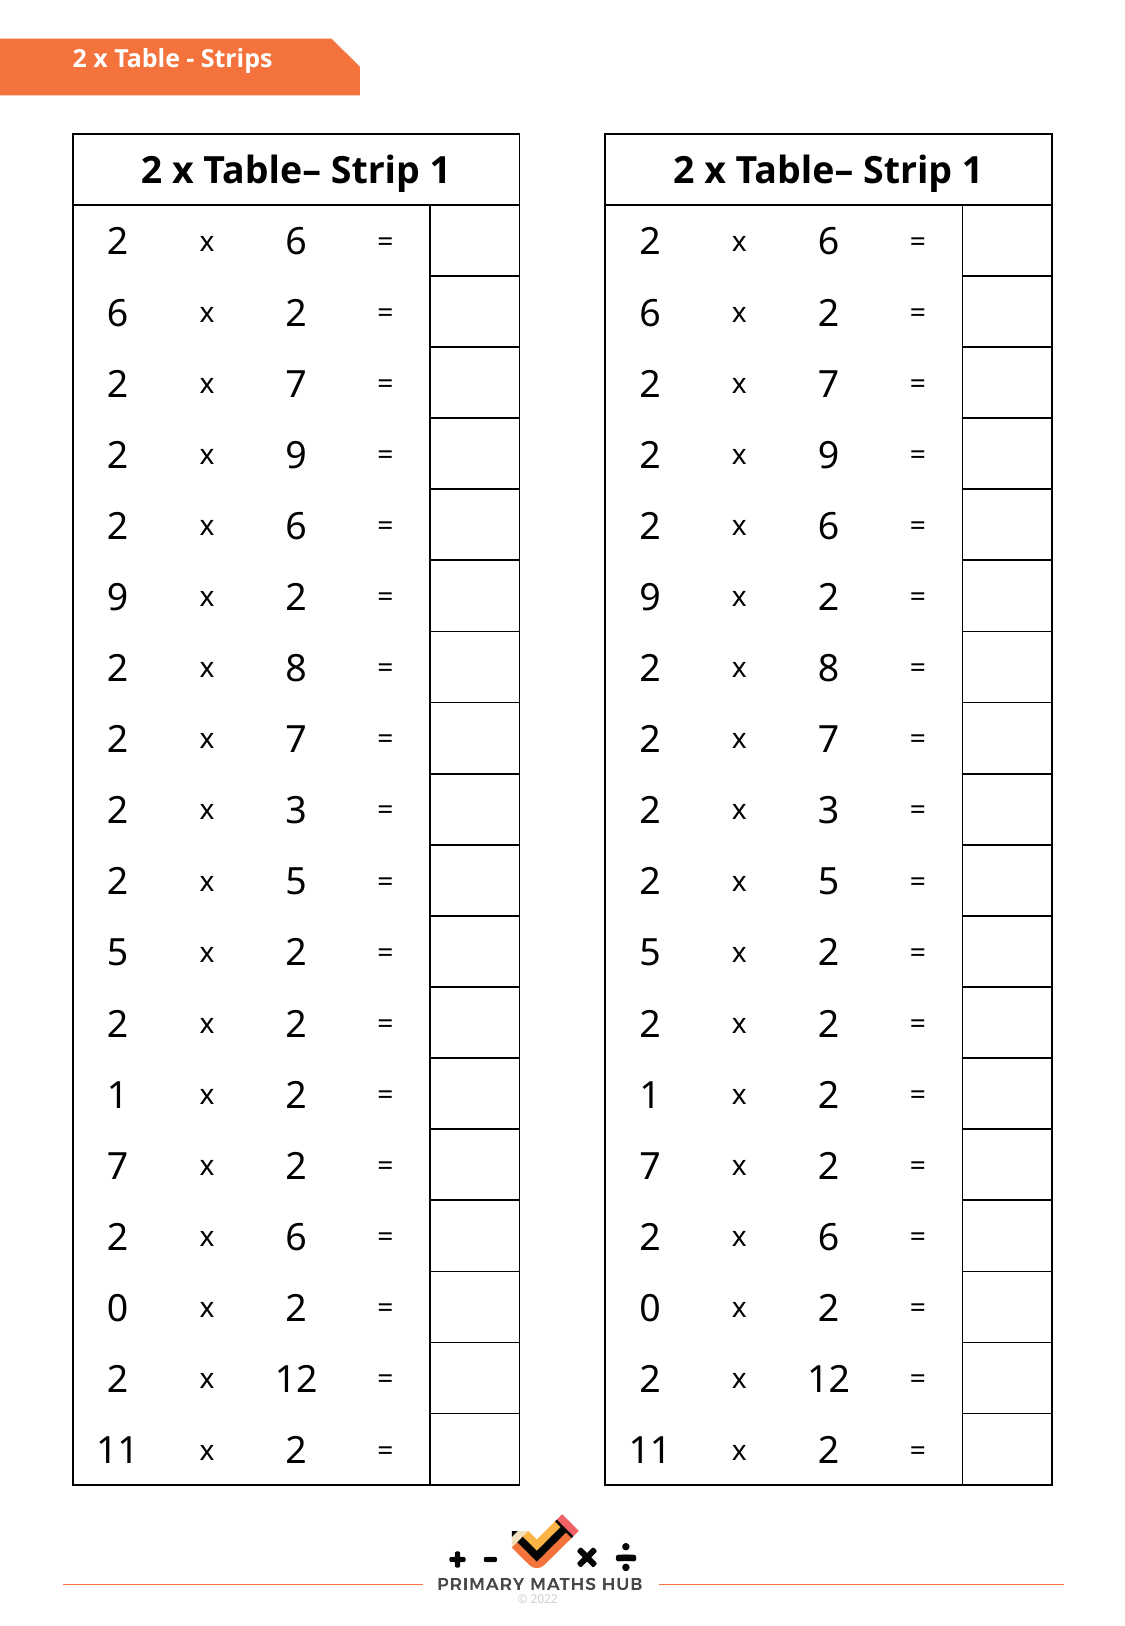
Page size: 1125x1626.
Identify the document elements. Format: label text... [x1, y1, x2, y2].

table_cell [963, 1272, 1051, 1342]
table_cell = [341, 560, 429, 631]
table_cell [963, 490, 1051, 559]
table_cell = [873, 703, 962, 774]
table_cell 9 [606, 560, 695, 631]
table_cell x [695, 1129, 784, 1200]
text_box © 2022 [429, 1584, 646, 1614]
table_cell x [162, 276, 252, 347]
table_cell = [873, 631, 962, 703]
table_cell 6 [74, 276, 162, 347]
table_cell 6 [252, 1200, 341, 1271]
table_cell 2 [606, 347, 695, 418]
table_cell 2 [74, 774, 162, 845]
table_cell 2 [252, 560, 341, 631]
table_cell 2 [606, 845, 695, 916]
table_cell 2 [784, 1058, 873, 1129]
table_cell 7 [252, 347, 341, 418]
table_cell = [873, 1271, 962, 1343]
table_cell [431, 632, 519, 702]
picture [432, 1512, 648, 1597]
table_cell x [162, 206, 252, 276]
table_cell [963, 988, 1051, 1057]
table_cell 2 [606, 1200, 695, 1271]
table_cell 2 [784, 916, 873, 987]
table_cell = [341, 987, 429, 1058]
table_cell x [695, 1200, 784, 1271]
table_cell x [695, 703, 784, 774]
table_cell 2 [74, 1343, 162, 1414]
table_cell 7 [784, 703, 873, 774]
table_cell x [695, 1058, 784, 1129]
table_cell = [873, 1414, 962, 1484]
table_cell = [341, 489, 429, 560]
table_cell x [695, 206, 784, 276]
table_cell = [341, 631, 429, 703]
table_cell 2 [74, 703, 162, 774]
table_cell [431, 1343, 519, 1413]
table_cell = [341, 916, 429, 987]
table_cell [431, 1272, 519, 1342]
table_cell = [873, 1129, 962, 1200]
table_cell 2 [74, 418, 162, 489]
table_cell x [162, 703, 252, 774]
table_cell x [695, 489, 784, 560]
table_cell 2 [252, 1271, 341, 1343]
table_cell = [873, 276, 962, 347]
table_cell 7 [606, 1129, 695, 1200]
table_cell 5 [74, 916, 162, 987]
table_cell x [695, 560, 784, 631]
table_cell 9 [74, 560, 162, 631]
table_cell [431, 277, 519, 346]
table_cell x [695, 774, 784, 845]
table_cell [963, 277, 1051, 346]
table_cell 2 [606, 774, 695, 845]
table_cell = [341, 206, 429, 276]
table_cell = [873, 489, 962, 560]
table_cell [963, 419, 1051, 488]
table_cell x [162, 987, 252, 1058]
table_cell 6 [606, 276, 695, 347]
table_cell 2 [74, 489, 162, 560]
table_cell x [695, 347, 784, 418]
table_cell [963, 348, 1051, 417]
table_cell 2 [606, 1343, 695, 1414]
table_cell [963, 1343, 1051, 1413]
table_cell 2 [784, 987, 873, 1058]
table_cell 9 [784, 418, 873, 489]
table_cell 2 [74, 631, 162, 703]
table_cell [431, 1130, 519, 1199]
table_cell x [162, 1343, 252, 1414]
table_cell [963, 775, 1051, 844]
table_cell 6 [252, 206, 341, 276]
table_cell [963, 917, 1051, 986]
table_cell 2 [74, 987, 162, 1058]
table_cell = [341, 347, 429, 418]
table_cell 2 [252, 1058, 341, 1129]
table_cell 11 [606, 1414, 695, 1484]
table_cell = [873, 916, 962, 987]
table_cell [431, 561, 519, 631]
table_cell 7 [74, 1129, 162, 1200]
table_cell x [162, 1414, 252, 1484]
table_cell = [341, 1129, 429, 1200]
table_cell x [695, 631, 784, 703]
table_cell [963, 1130, 1051, 1199]
table_cell [431, 1059, 519, 1128]
table_cell 5 [784, 845, 873, 916]
table_cell = [341, 845, 429, 916]
table_cell [431, 1201, 519, 1271]
table_cell 2 [784, 276, 873, 347]
table_cell 2 [606, 418, 695, 489]
table_cell x [162, 845, 252, 916]
table_cell [963, 632, 1051, 702]
table_cell = [341, 1343, 429, 1414]
table_cell = [873, 1200, 962, 1271]
table_cell 7 [784, 347, 873, 418]
table_cell 7 [252, 703, 341, 774]
table_cell [963, 1059, 1051, 1128]
table_cell [431, 1414, 519, 1484]
table_cell [963, 846, 1051, 915]
table_cell [431, 775, 519, 844]
table_cell x [695, 916, 784, 987]
table_cell 2 [74, 845, 162, 916]
table_cell x [695, 987, 784, 1058]
table_cell 12 [784, 1343, 873, 1414]
table_cell x [162, 347, 252, 418]
table_cell 2 [606, 206, 695, 276]
table_cell 2 [252, 987, 341, 1058]
table_cell 6 [784, 206, 873, 276]
table_cell x [162, 1200, 252, 1271]
table_cell = [873, 418, 962, 489]
table_cell = [341, 1414, 429, 1484]
table_cell x [695, 1414, 784, 1484]
table_cell [431, 206, 519, 275]
table_cell = [873, 987, 962, 1058]
table_cell = [341, 774, 429, 845]
table_cell [431, 419, 519, 488]
table_cell 1 [74, 1058, 162, 1129]
table_cell [431, 348, 519, 417]
table_cell = [873, 1343, 962, 1414]
table_cell 2 [606, 703, 695, 774]
table_cell 2 [74, 206, 162, 276]
table_cell x [162, 774, 252, 845]
table_cell 2 [252, 276, 341, 347]
table_cell [963, 703, 1051, 773]
table_cell 8 [252, 631, 341, 703]
table_cell x [695, 1271, 784, 1343]
table_cell [963, 1201, 1051, 1271]
table_cell 3 [784, 774, 873, 845]
table_cell 2 [784, 1414, 873, 1484]
table_cell 2 [74, 347, 162, 418]
table_cell = [873, 206, 962, 276]
table_cell 2 [784, 1129, 873, 1200]
table_cell x [162, 1129, 252, 1200]
table_cell = [341, 1200, 429, 1271]
table_cell x [162, 1058, 252, 1129]
text_box 2 x Table - Strips [0, 37, 361, 97]
table_cell 5 [252, 845, 341, 916]
table_cell = [341, 1058, 429, 1129]
table_cell x [695, 845, 784, 916]
table_cell 3 [252, 774, 341, 845]
table_cell 5 [606, 916, 695, 987]
table_cell x [162, 560, 252, 631]
table_cell = [873, 560, 962, 631]
table_cell [431, 988, 519, 1057]
table_cell [431, 703, 519, 773]
table_cell = [873, 1058, 962, 1129]
table_cell 11 [74, 1414, 162, 1484]
table_cell x [162, 418, 252, 489]
table_cell 2 [74, 1200, 162, 1271]
table_cell [431, 846, 519, 915]
table_cell x [162, 1271, 252, 1343]
table_cell x [162, 916, 252, 987]
table_cell 1 [606, 1058, 695, 1129]
table_cell 2 [252, 1129, 341, 1200]
table_cell 6 [784, 489, 873, 560]
table_cell x [695, 276, 784, 347]
table_cell = [873, 774, 962, 845]
table_cell = [341, 703, 429, 774]
table_cell 2 [784, 1271, 873, 1343]
table_cell = [341, 418, 429, 489]
table_cell x [695, 1343, 784, 1414]
table_cell 2 [606, 631, 695, 703]
table_cell 2 [606, 489, 695, 560]
table_cell = [341, 1271, 429, 1343]
table_cell [963, 1414, 1051, 1484]
table_cell 2 [252, 1414, 341, 1484]
table_cell 0 [74, 1271, 162, 1343]
table_cell x [162, 631, 252, 703]
table_cell 8 [784, 631, 873, 703]
table_cell 6 [252, 489, 341, 560]
table_cell 2 [252, 916, 341, 987]
table_cell 2 [606, 987, 695, 1058]
table_cell = [341, 276, 429, 347]
table_cell 12 [252, 1343, 341, 1414]
table_cell = [873, 845, 962, 916]
table_cell [963, 206, 1051, 275]
table_cell [431, 917, 519, 986]
table_cell 2 [784, 560, 873, 631]
table_header 2 x Table– Strip 1 [74, 135, 519, 204]
table_cell x [695, 418, 784, 489]
table_cell 9 [252, 418, 341, 489]
table_cell x [162, 489, 252, 560]
table_cell 6 [784, 1200, 873, 1271]
table_cell = [873, 347, 962, 418]
table_header 2 x Table– Strip 1 [606, 135, 1051, 204]
table_cell 0 [606, 1271, 695, 1343]
table_cell [963, 561, 1051, 631]
table_cell [431, 490, 519, 559]
